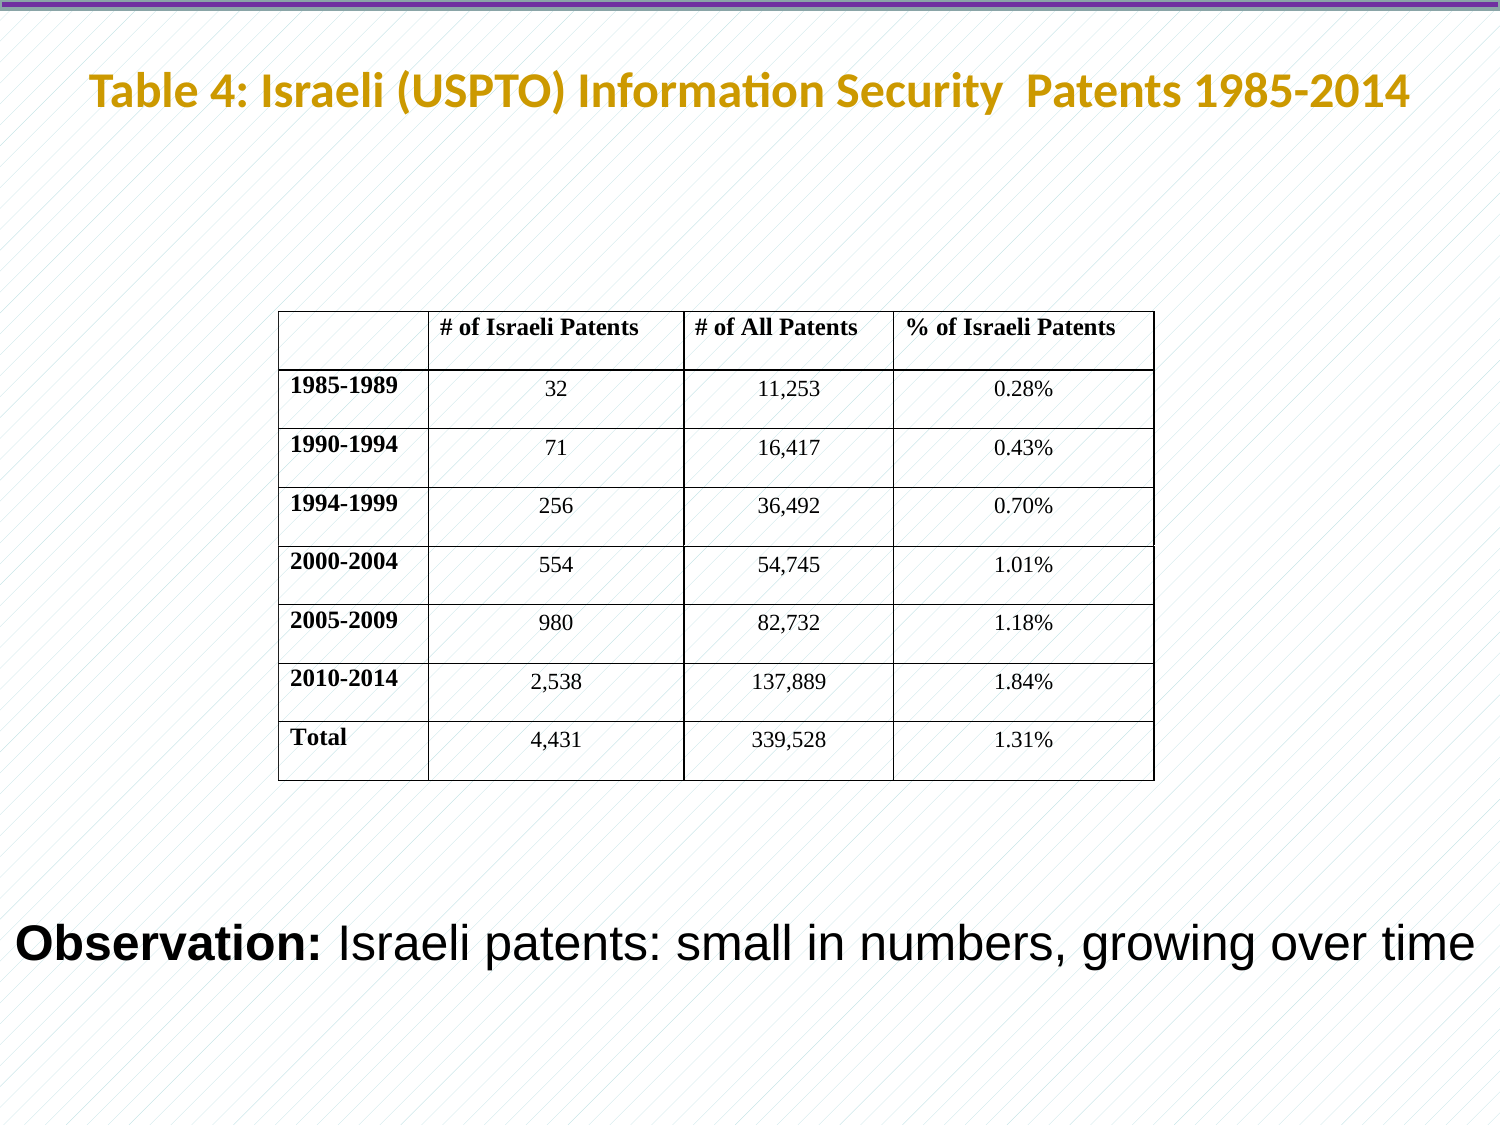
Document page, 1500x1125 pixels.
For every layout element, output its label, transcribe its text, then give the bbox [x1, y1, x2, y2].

title Table 4: Israeli (USPTO) Information Security Patents 1985-2014 [0, 0, 1500, 175]
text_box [278, 310, 1220, 859]
text_box Observation: Israeli patents: small in numbers, growing over time [0, 903, 1500, 978]
